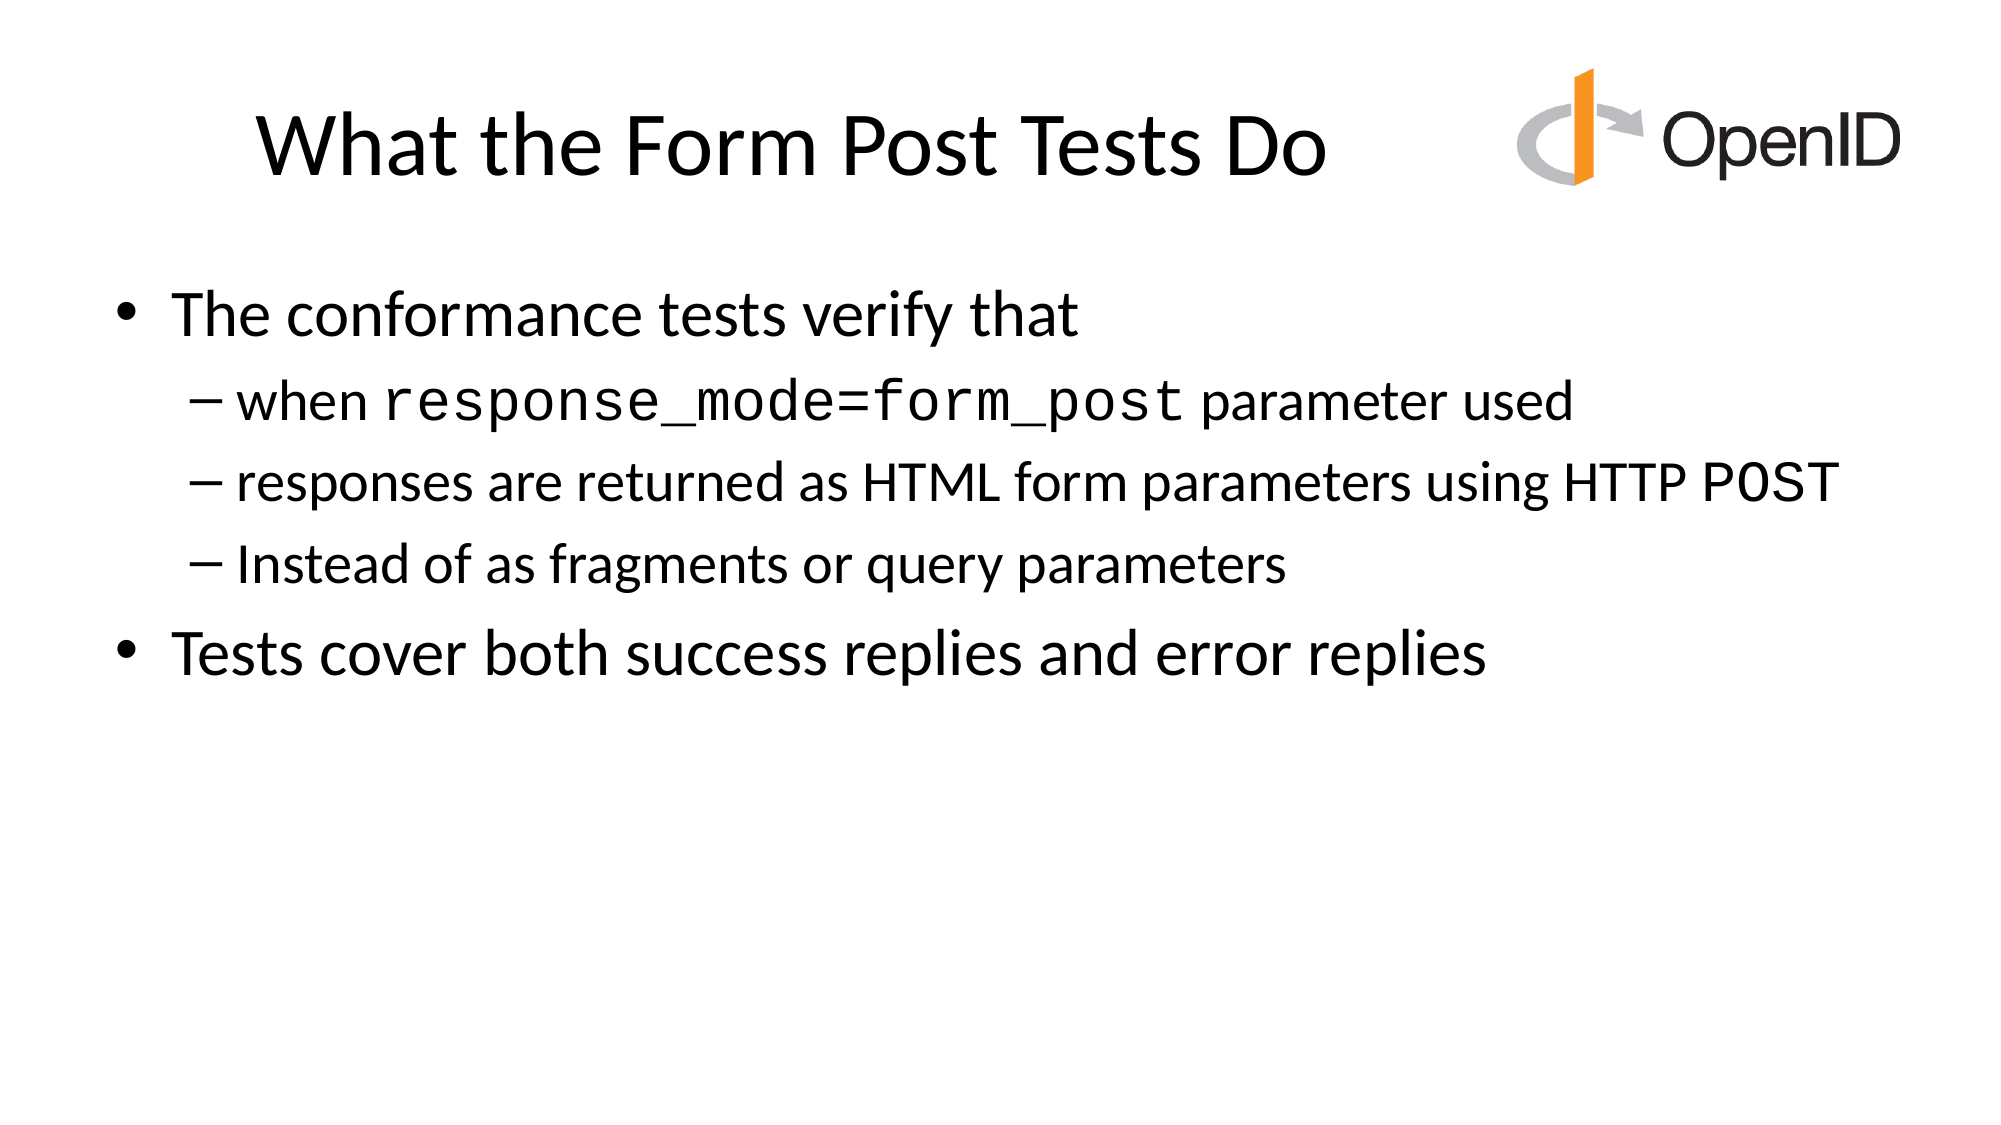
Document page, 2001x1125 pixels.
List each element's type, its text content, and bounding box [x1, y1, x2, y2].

list The conformance tests verify that when response_mode=form_post parameter used responses are returned as HTML form parameters using HTTP POST Instead of as fragments or query parameters Tests cover both success replies and error replies [99, 262, 1900, 1035]
title What the Form Post Tests Do [99, 45, 1487, 233]
picture [1486, 44, 1936, 224]
